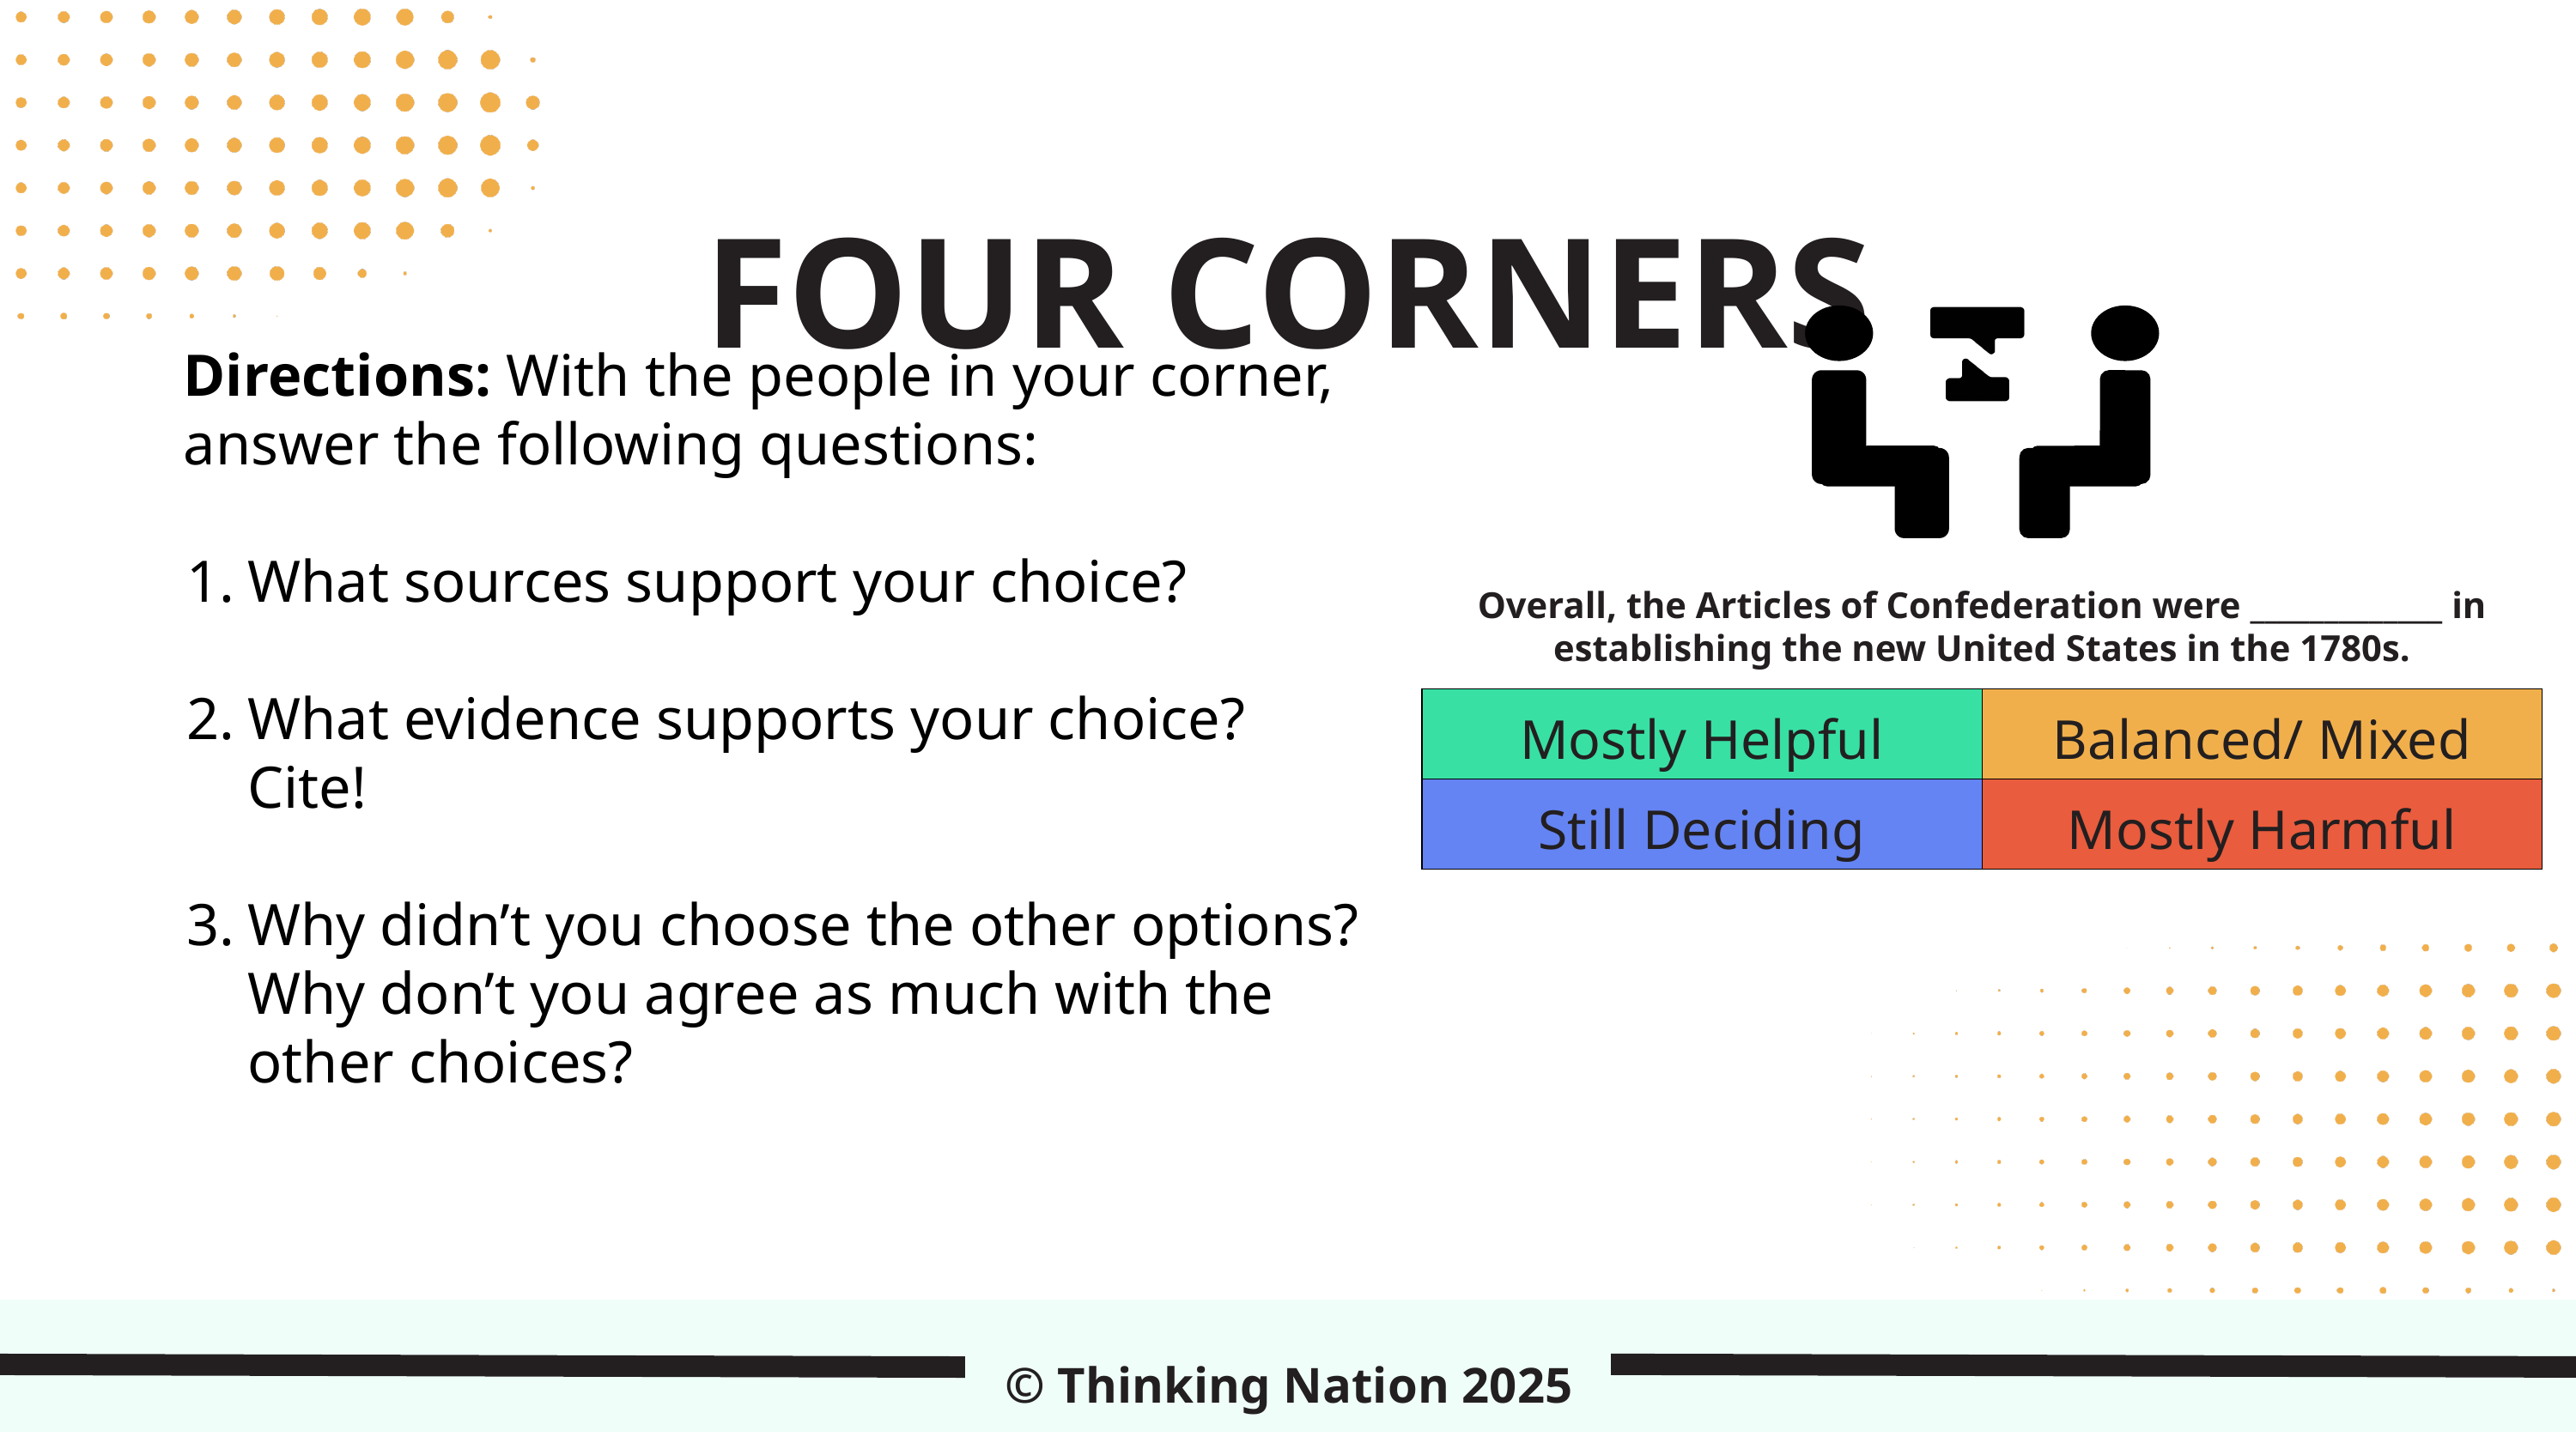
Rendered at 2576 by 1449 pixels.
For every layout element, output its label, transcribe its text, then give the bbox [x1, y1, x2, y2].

table_header Balanced/ Mixed [1983, 689, 2542, 779]
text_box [0, 1299, 2576, 1433]
table_header Mostly Helpful [1423, 689, 1982, 779]
text_box Overall, the Articles of Confederation were _____________ in establishing the new United States in the 1780s. [1386, 582, 2576, 669]
text_box [1828, 943, 2576, 1294]
table_cell Mostly Harmful [1983, 779, 2542, 869]
text_box [0, 0, 540, 319]
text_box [1805, 288, 2159, 538]
table_cell Still Deciding [1423, 779, 1982, 869]
text_box FOUR CORNERS [359, 123, 2216, 379]
text_box Directions: With the people in your corner, answer the following questions: What sources support your choice? What evidence supports your choice? Cite! Why didn’t you choose the other options? Why don’t you agree as much with the other choices? [170, 326, 1386, 1235]
